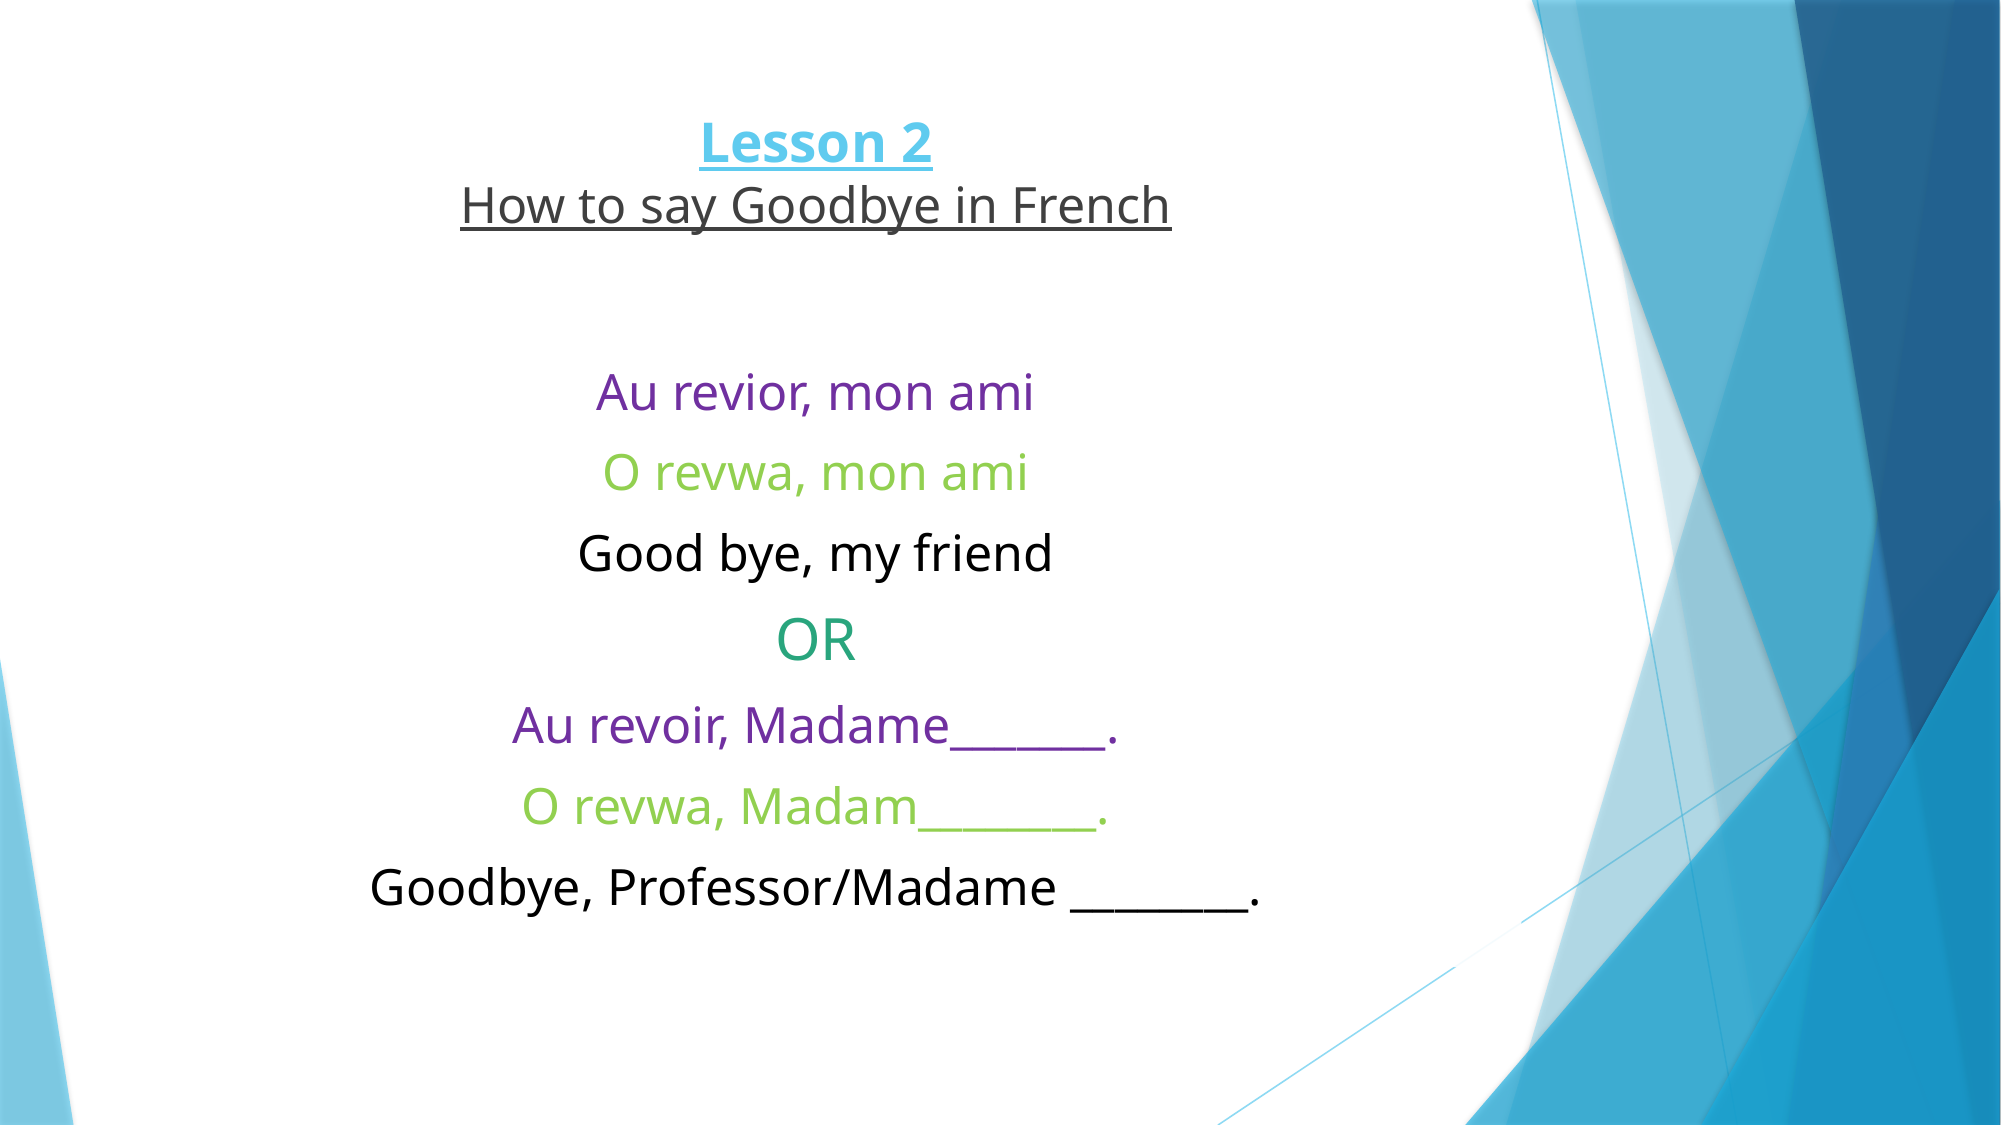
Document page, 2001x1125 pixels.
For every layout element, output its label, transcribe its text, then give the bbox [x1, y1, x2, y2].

list Au revior, mon ami O revwa, mon ami Good bye, my friend OR Au revoir, Madame_______. O revwa, Madam________. Goodbye, Professor/Madame ________. [111, 307, 1522, 968]
title Lesson 2 How to say Goodbye in French [111, 99, 1522, 307]
